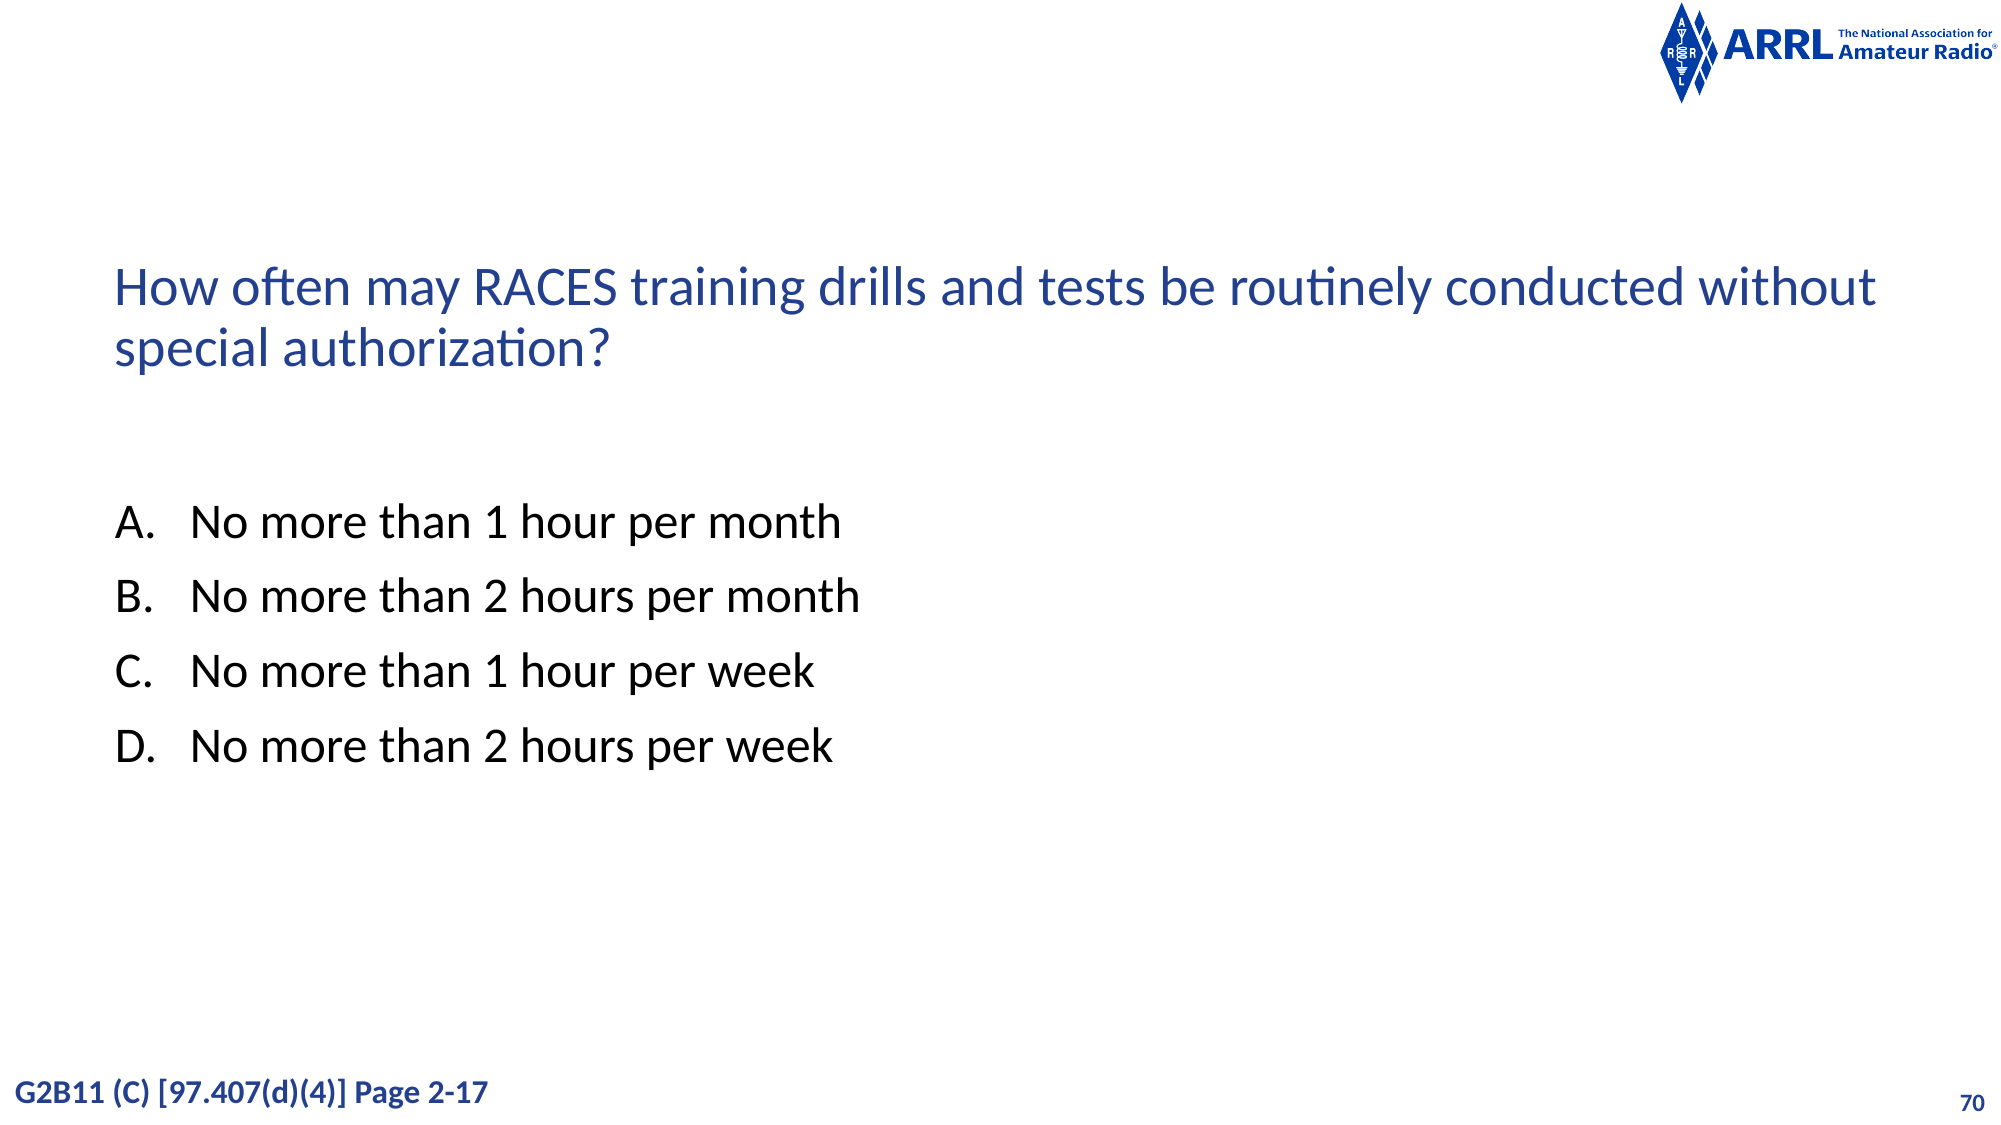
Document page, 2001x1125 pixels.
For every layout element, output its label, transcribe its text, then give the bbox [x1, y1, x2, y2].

text_box G2B11 (C) [97.407(d)(4)] Page 2-17 [0, 1062, 1313, 1118]
text_box 70 [1899, 1079, 2000, 1125]
list No more than 1 hour per month No more than 2 hours per month No more than 1 hour per week No more than 2 hours per week [99, 487, 1900, 1005]
title How often may RACES training drills and tests be routinely conducted without special authorization? [99, 249, 1900, 388]
picture [1658, 0, 1999, 106]
